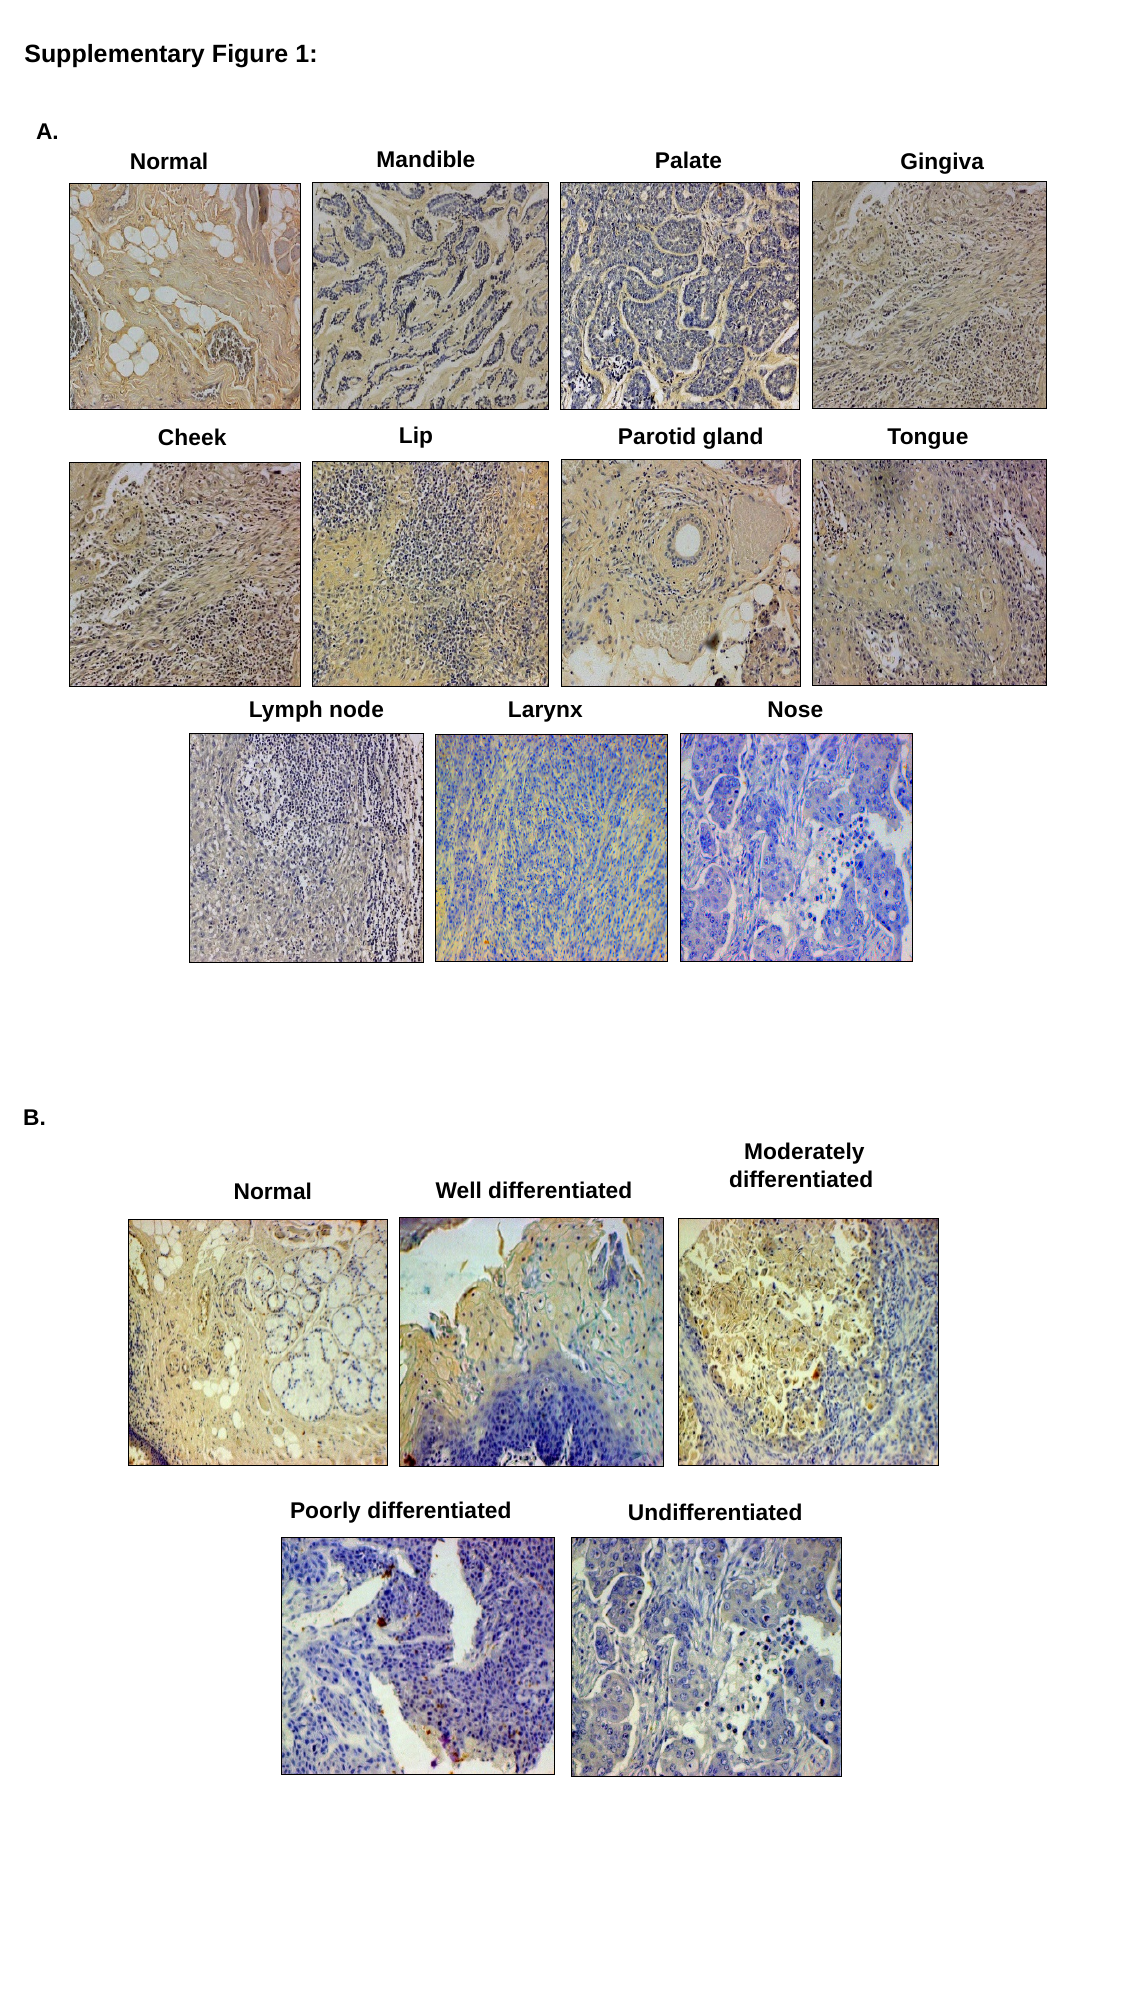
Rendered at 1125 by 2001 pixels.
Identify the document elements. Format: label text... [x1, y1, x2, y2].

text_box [189, 687, 424, 963]
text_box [69, 415, 301, 687]
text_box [128, 1137, 941, 1467]
text_box Supplementary Figure 1: [9, 30, 341, 75]
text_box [275, 1488, 852, 1777]
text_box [560, 145, 800, 410]
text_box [312, 144, 549, 410]
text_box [680, 687, 913, 962]
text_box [812, 146, 1047, 409]
text_box B. [8, 1095, 61, 1138]
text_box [312, 413, 549, 687]
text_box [812, 414, 1047, 686]
text_box A. [21, 109, 74, 152]
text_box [561, 414, 805, 687]
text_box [69, 146, 300, 410]
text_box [435, 686, 668, 962]
